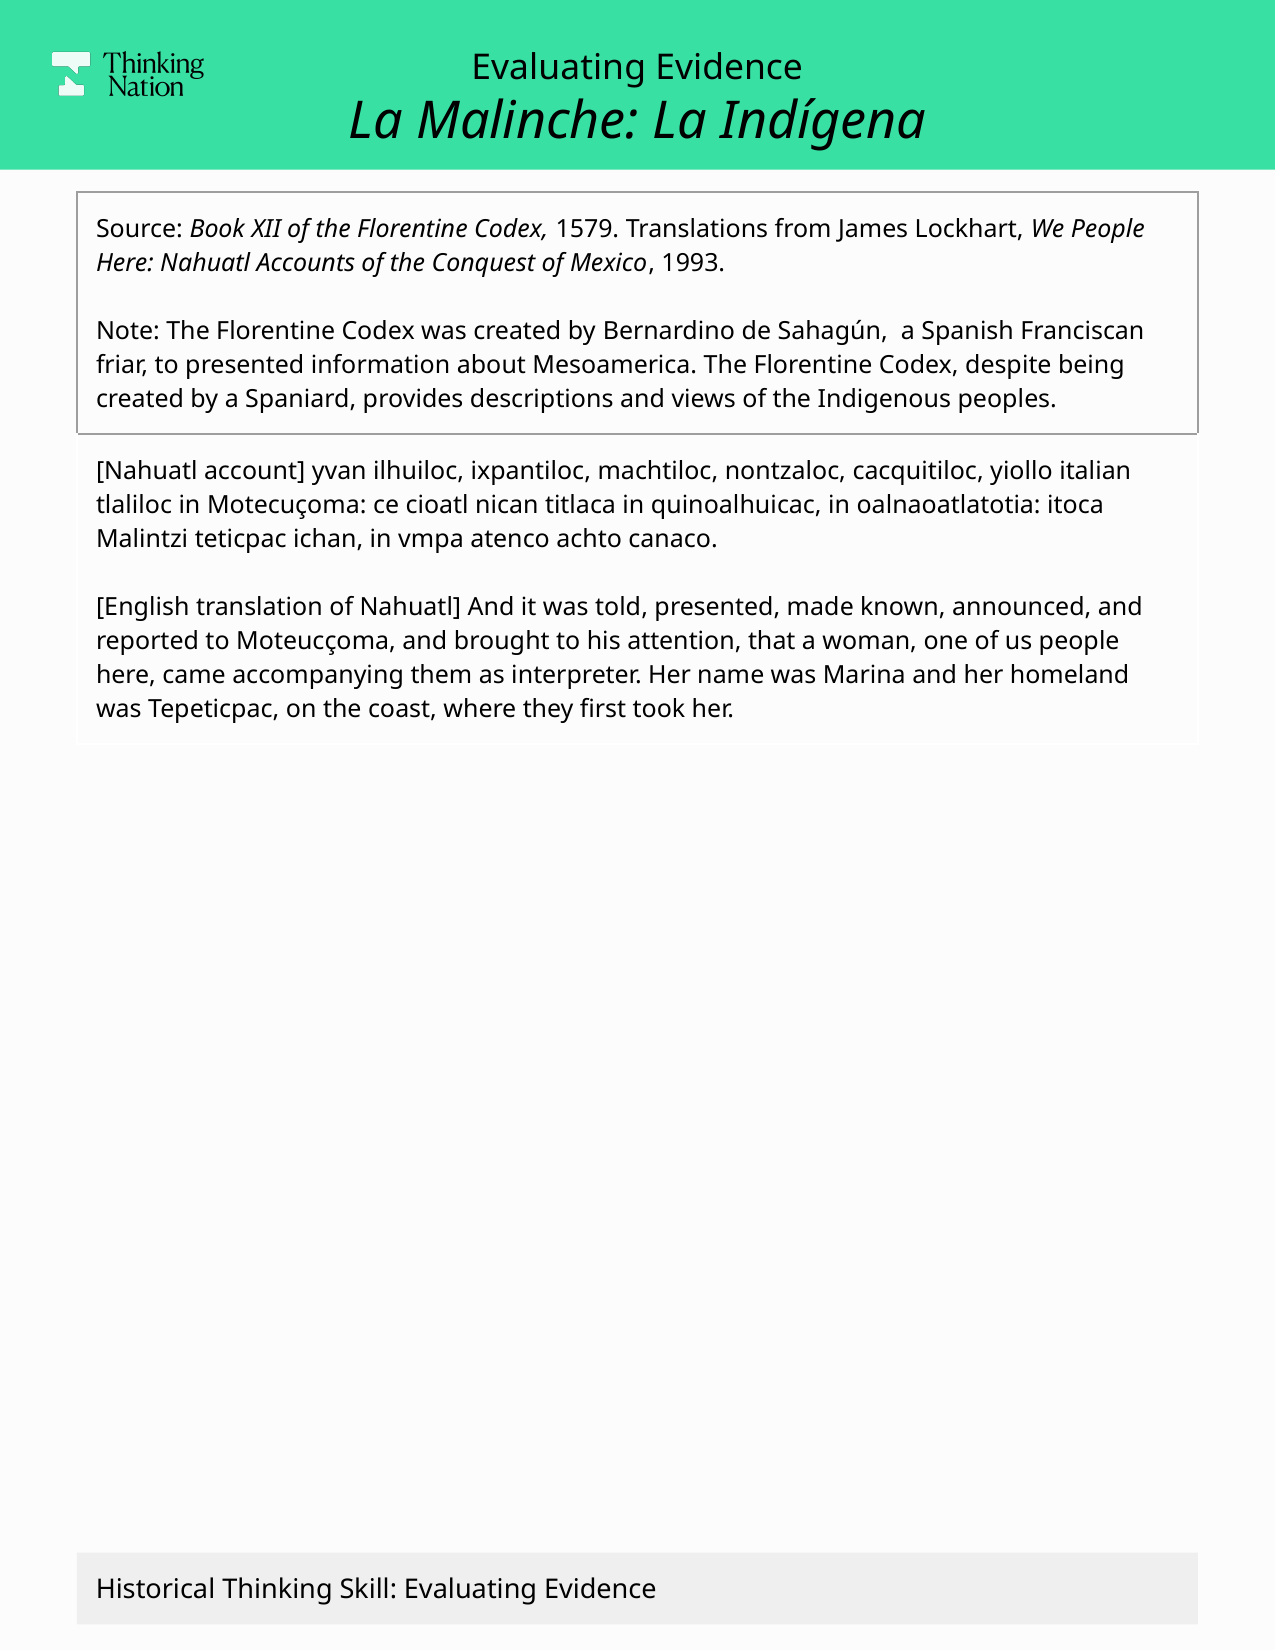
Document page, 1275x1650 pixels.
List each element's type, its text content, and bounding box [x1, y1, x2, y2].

text_box Evaluating Evidence La Malinche: La Indígena [0, 0, 1275, 170]
table_header Source: Book XII of the Florentine Codex, 1579. Translations from James Lockhart, We People Here: Nahuatl Accounts of the Conquest of Mexico, 1993. Note: The Florentine Codex was created by Bernardino de Sahagún, a Spanish Franciscan friar, to presented information about Mesoamerica. The Florentine Codex, despite being created by a Spaniard, provides descriptions and views of the Indigenous peoples. [78, 193, 1197, 433]
table_cell [Nahuatl account] yvan ilhuiloc, ixpantiloc, machtiloc, nontzaloc, cacquitiloc, yiollo italian tlaliloc in Motecuçoma: ce cioatl nican titlaca in quinoalhuicac, in oalnaoatlatotia: itoca Malintzi teticpac ichan, in vmpa atenco achto canaco. [English translation of Nahuatl] And it was told, presented, made known, announced, and reported to Moteucçoma, and brought to his attention, that a woman, one of us people here, came accompanying them as interpreter. Her name was Marina and her homeland was Tepeticpac, on the coast, where they first took her. [78, 435, 1197, 743]
text_box Historical Thinking Skill: Evaluating Evidence [76, 1552, 1198, 1625]
picture [35, 37, 210, 110]
